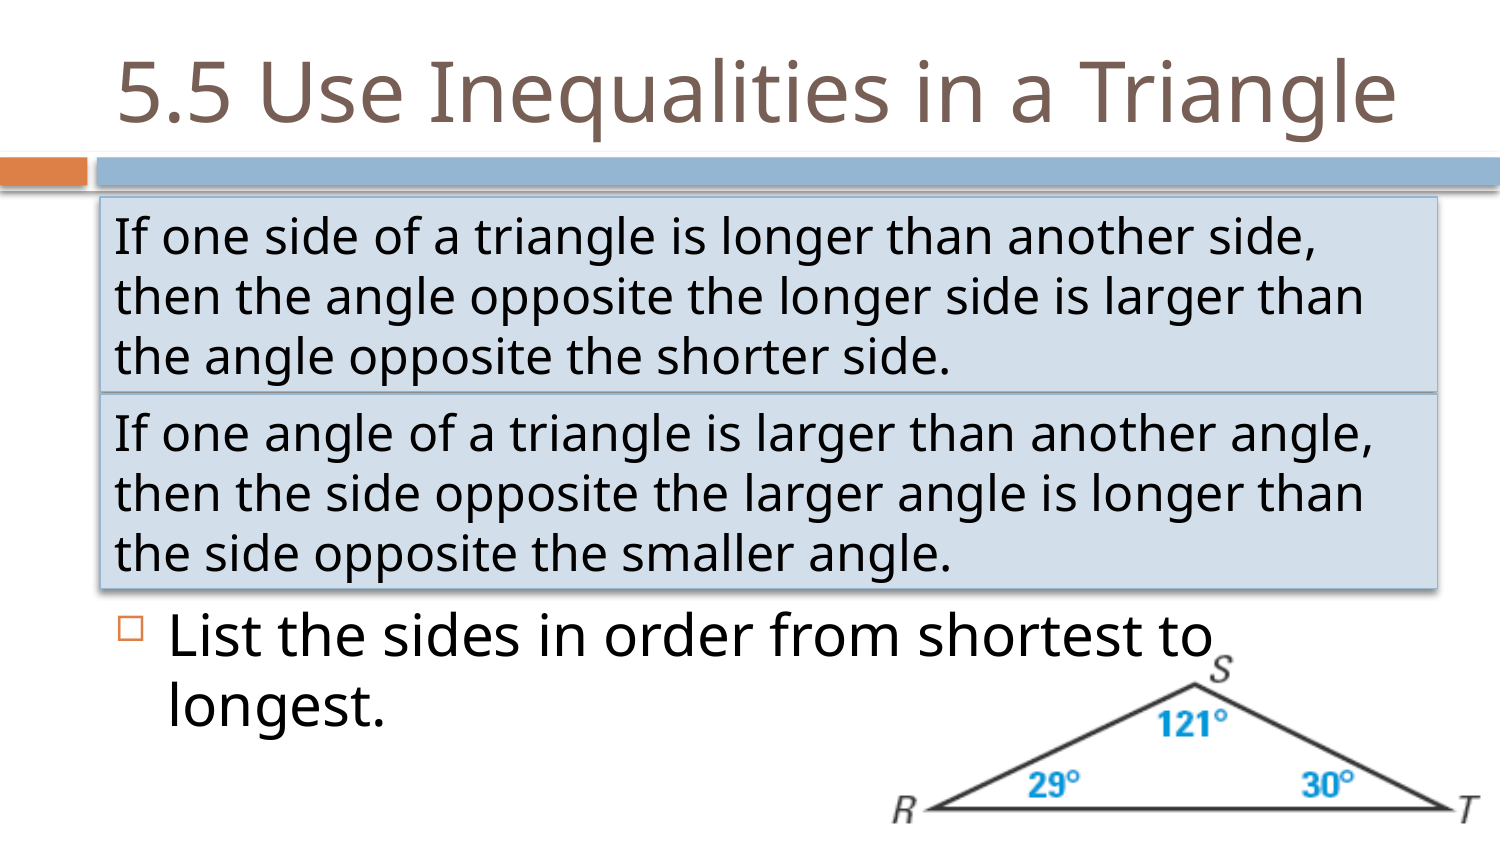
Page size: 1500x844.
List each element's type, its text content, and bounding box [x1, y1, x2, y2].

title 5.5 Use Inequalities in a Triangle [100, 28, 1438, 150]
picture [862, 637, 1500, 844]
text_box If one side of a triangle is longer than another side, then the angle opposite the longer side is larger than the angle opposite the shorter side. [99, 196, 1438, 392]
list List the sides in order from shortest to longest. [100, 599, 1438, 750]
text_box If one angle of a triangle is larger than another angle, then the side opposite the larger angle is longer than the side opposite the smaller angle. [99, 393, 1438, 589]
